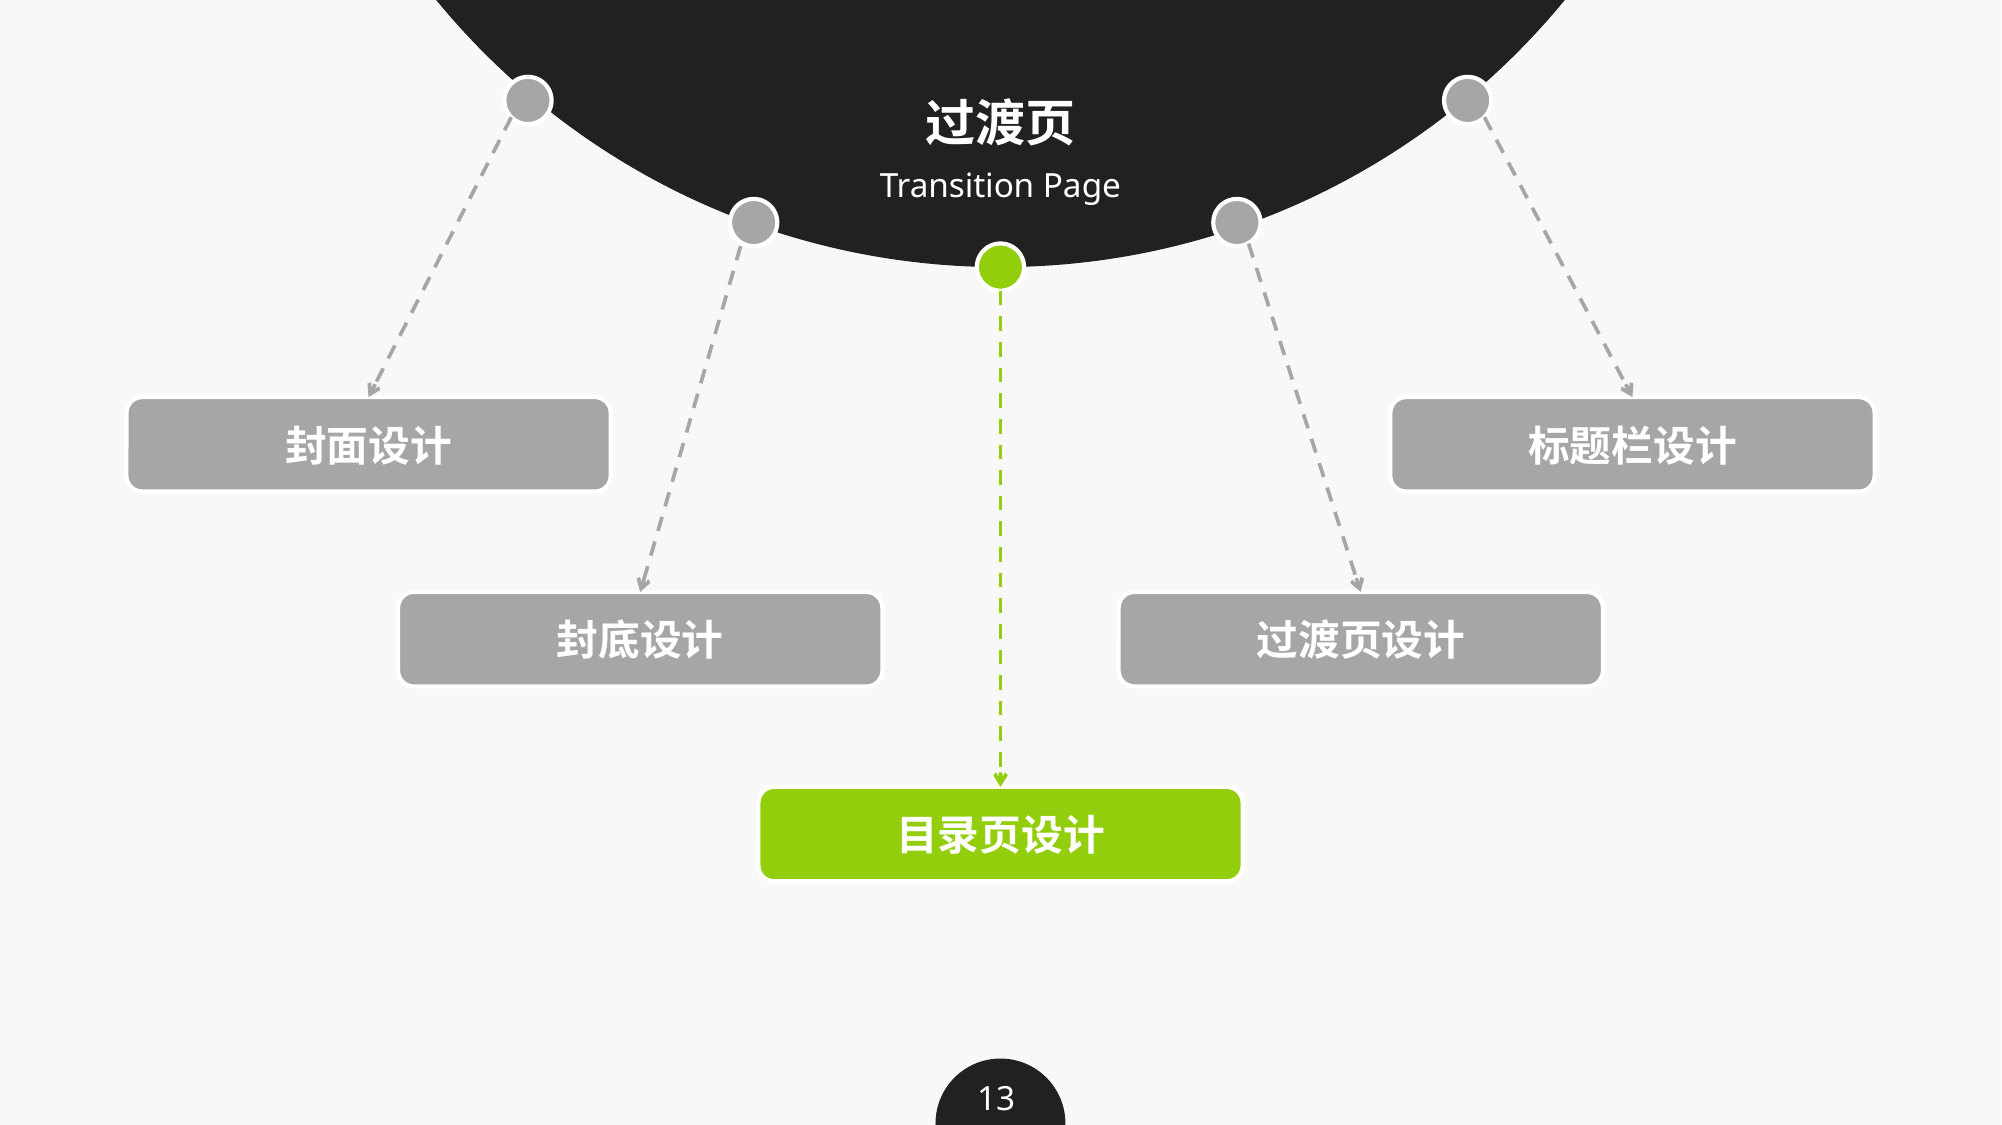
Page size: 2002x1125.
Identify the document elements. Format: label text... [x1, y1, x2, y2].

text_box 过渡页设计 [1116, 589, 1606, 689]
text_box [1484, 116, 1633, 398]
text_box 封面设计 [124, 394, 613, 494]
text_box 封底设计 [395, 589, 885, 689]
text_box 标题栏设计 [1388, 394, 1877, 494]
text_box [727, 196, 780, 249]
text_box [368, 116, 512, 398]
text_box [1211, 196, 1263, 249]
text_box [1248, 243, 1361, 593]
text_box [639, 245, 741, 593]
text_box 目录页设计 [756, 784, 1245, 884]
text_box [1441, 74, 1494, 127]
text_box [502, 74, 554, 127]
text_box [974, 241, 1027, 293]
